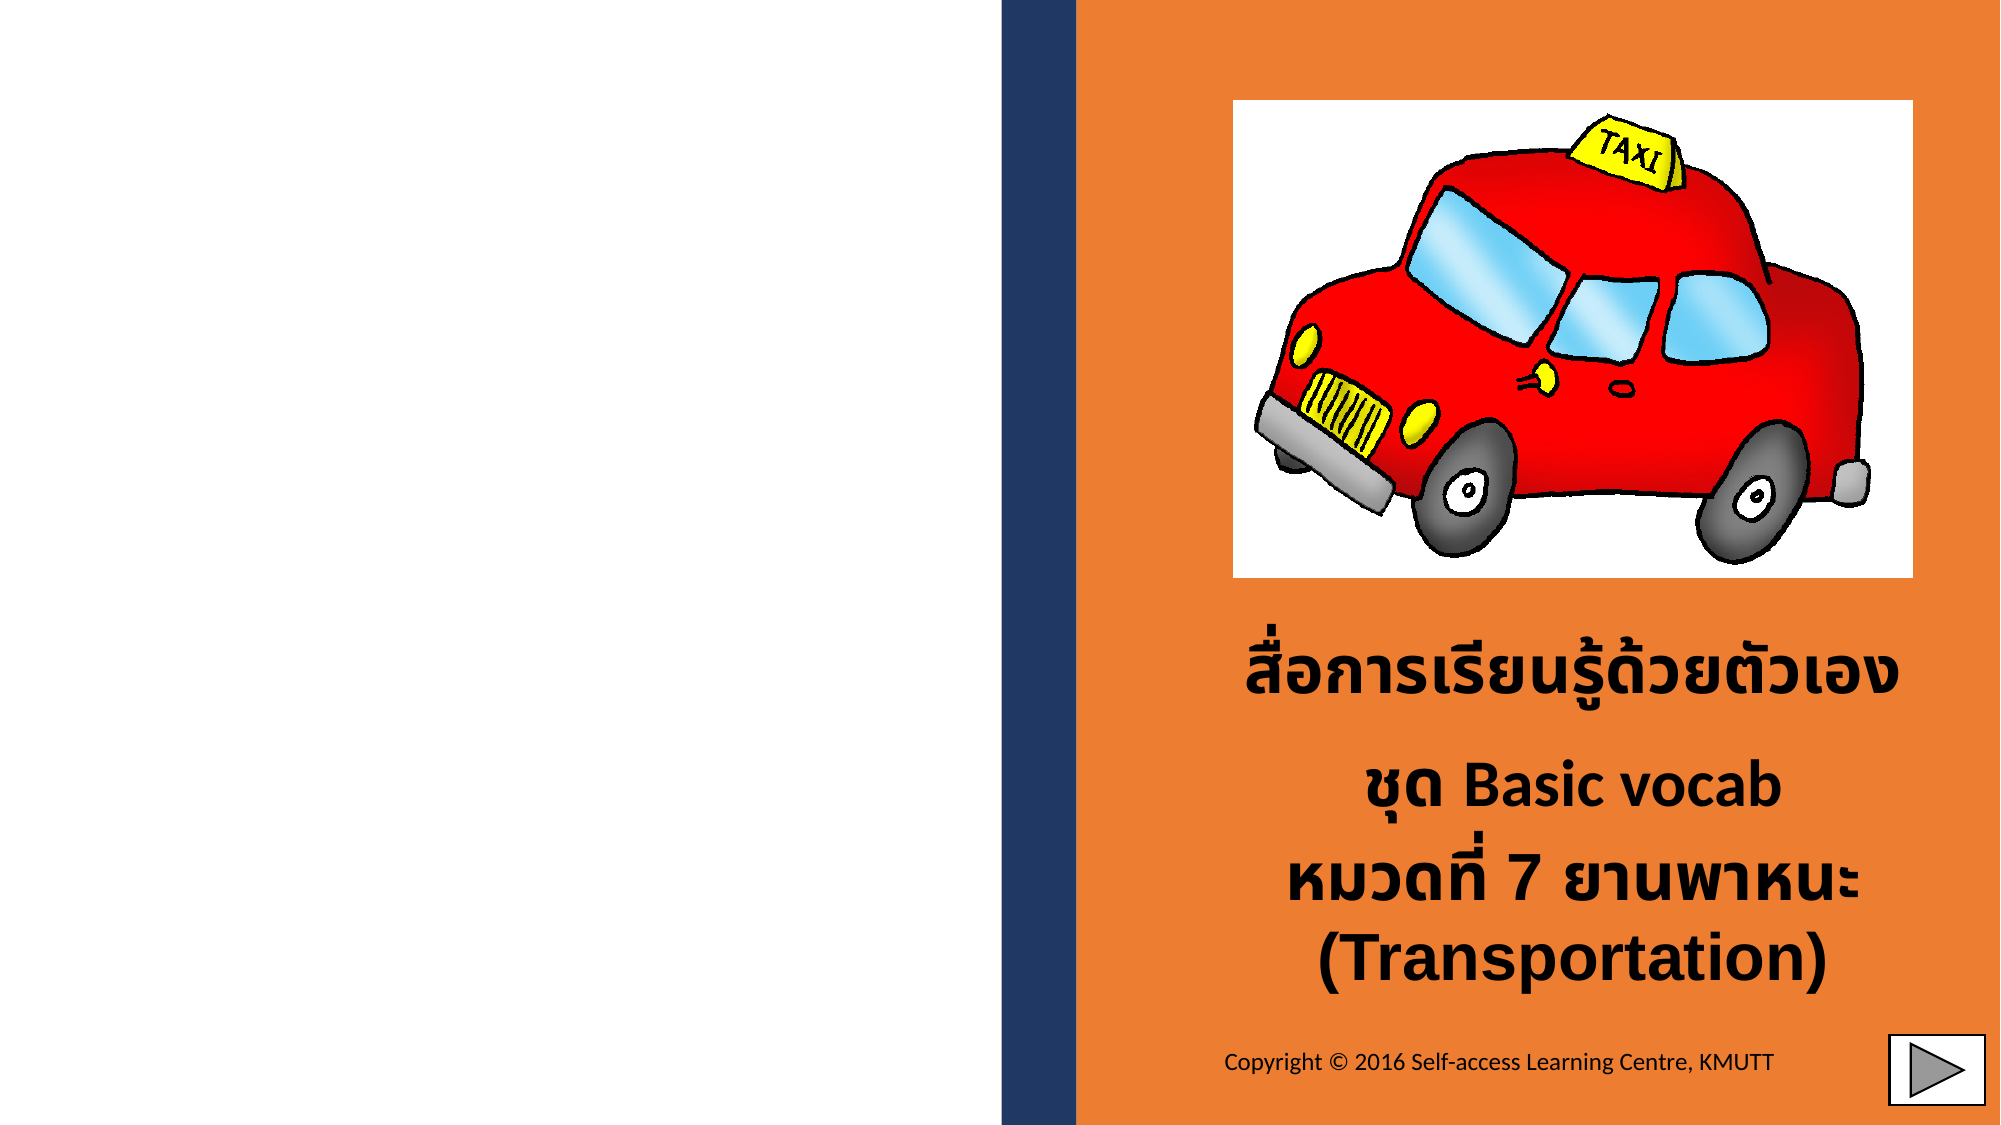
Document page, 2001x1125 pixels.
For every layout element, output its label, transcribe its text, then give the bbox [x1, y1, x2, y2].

text_box [1077, 0, 2000, 1125]
text_box [1888, 1034, 1986, 1106]
picture [1233, 100, 1913, 578]
text_box Copyright © 2016 Self-access Learning Centre, KMUTT [1207, 1036, 1849, 1084]
text_box [1001, 0, 1077, 1125]
text_box สื่อการเรียนรู้ด้วยตัวเอง ชุด Basic vocab หมวดที่ 7 ยานพาหนะ (Transportation) [1209, 618, 1938, 1002]
